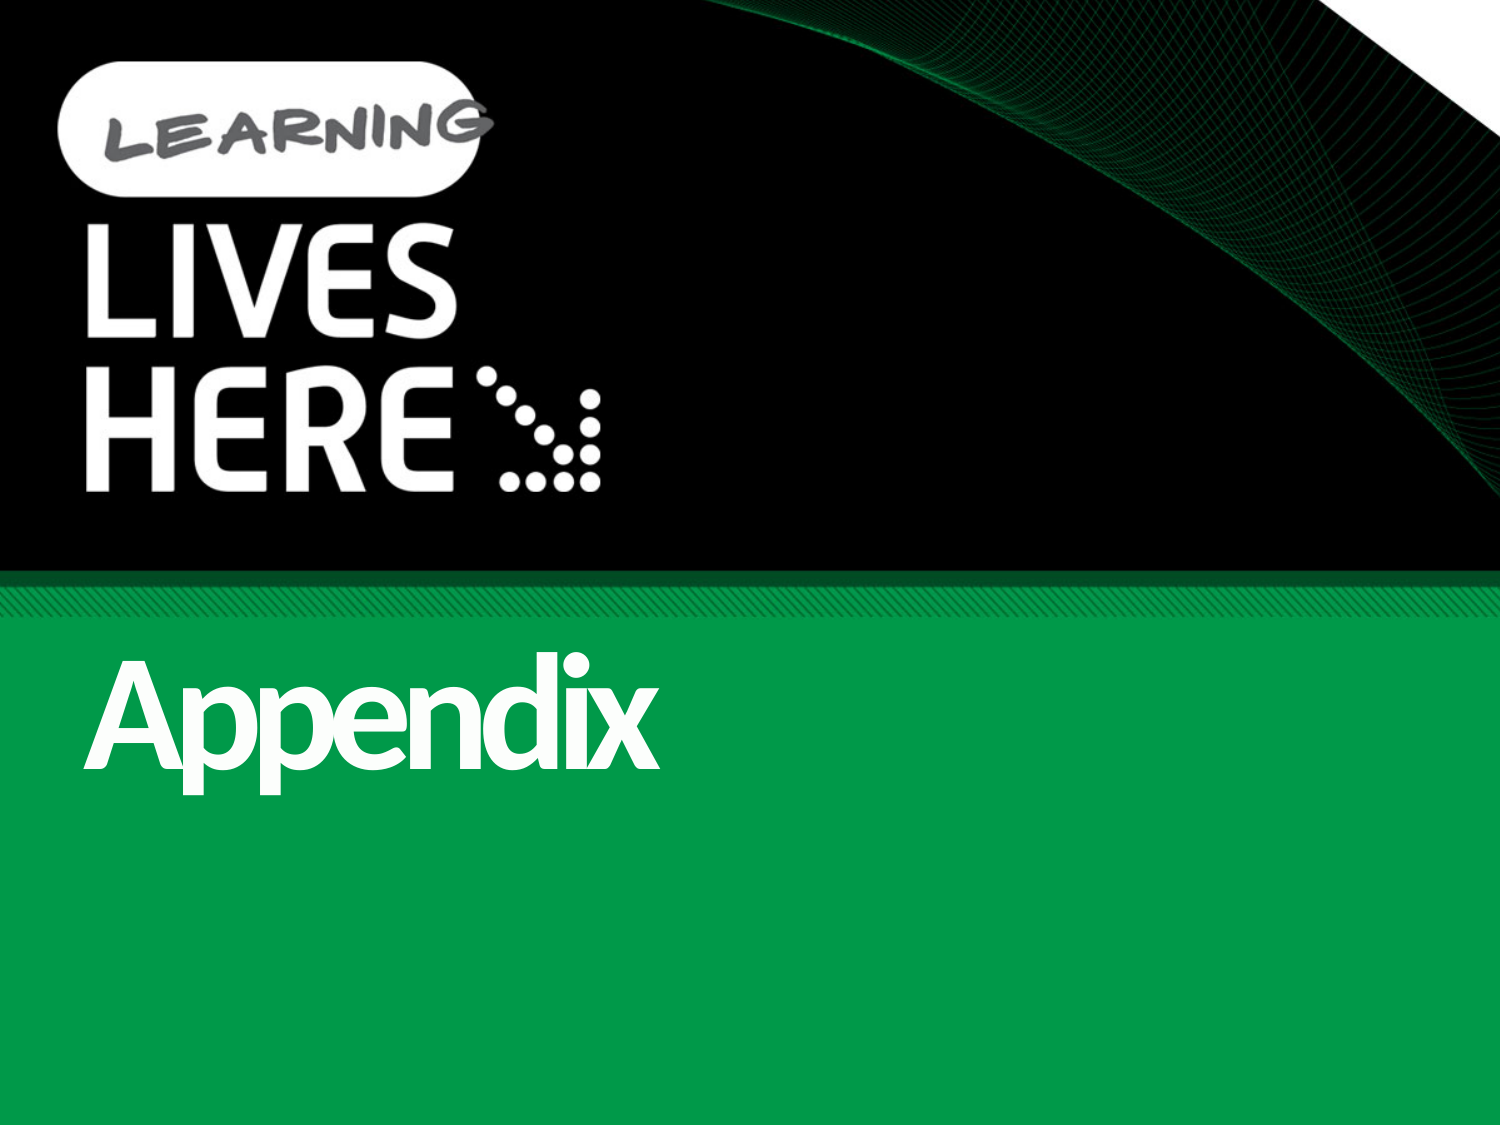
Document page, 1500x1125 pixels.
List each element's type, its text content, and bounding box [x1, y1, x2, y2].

picture [0, 0, 1500, 1125]
list Appendix [83, 625, 1344, 800]
